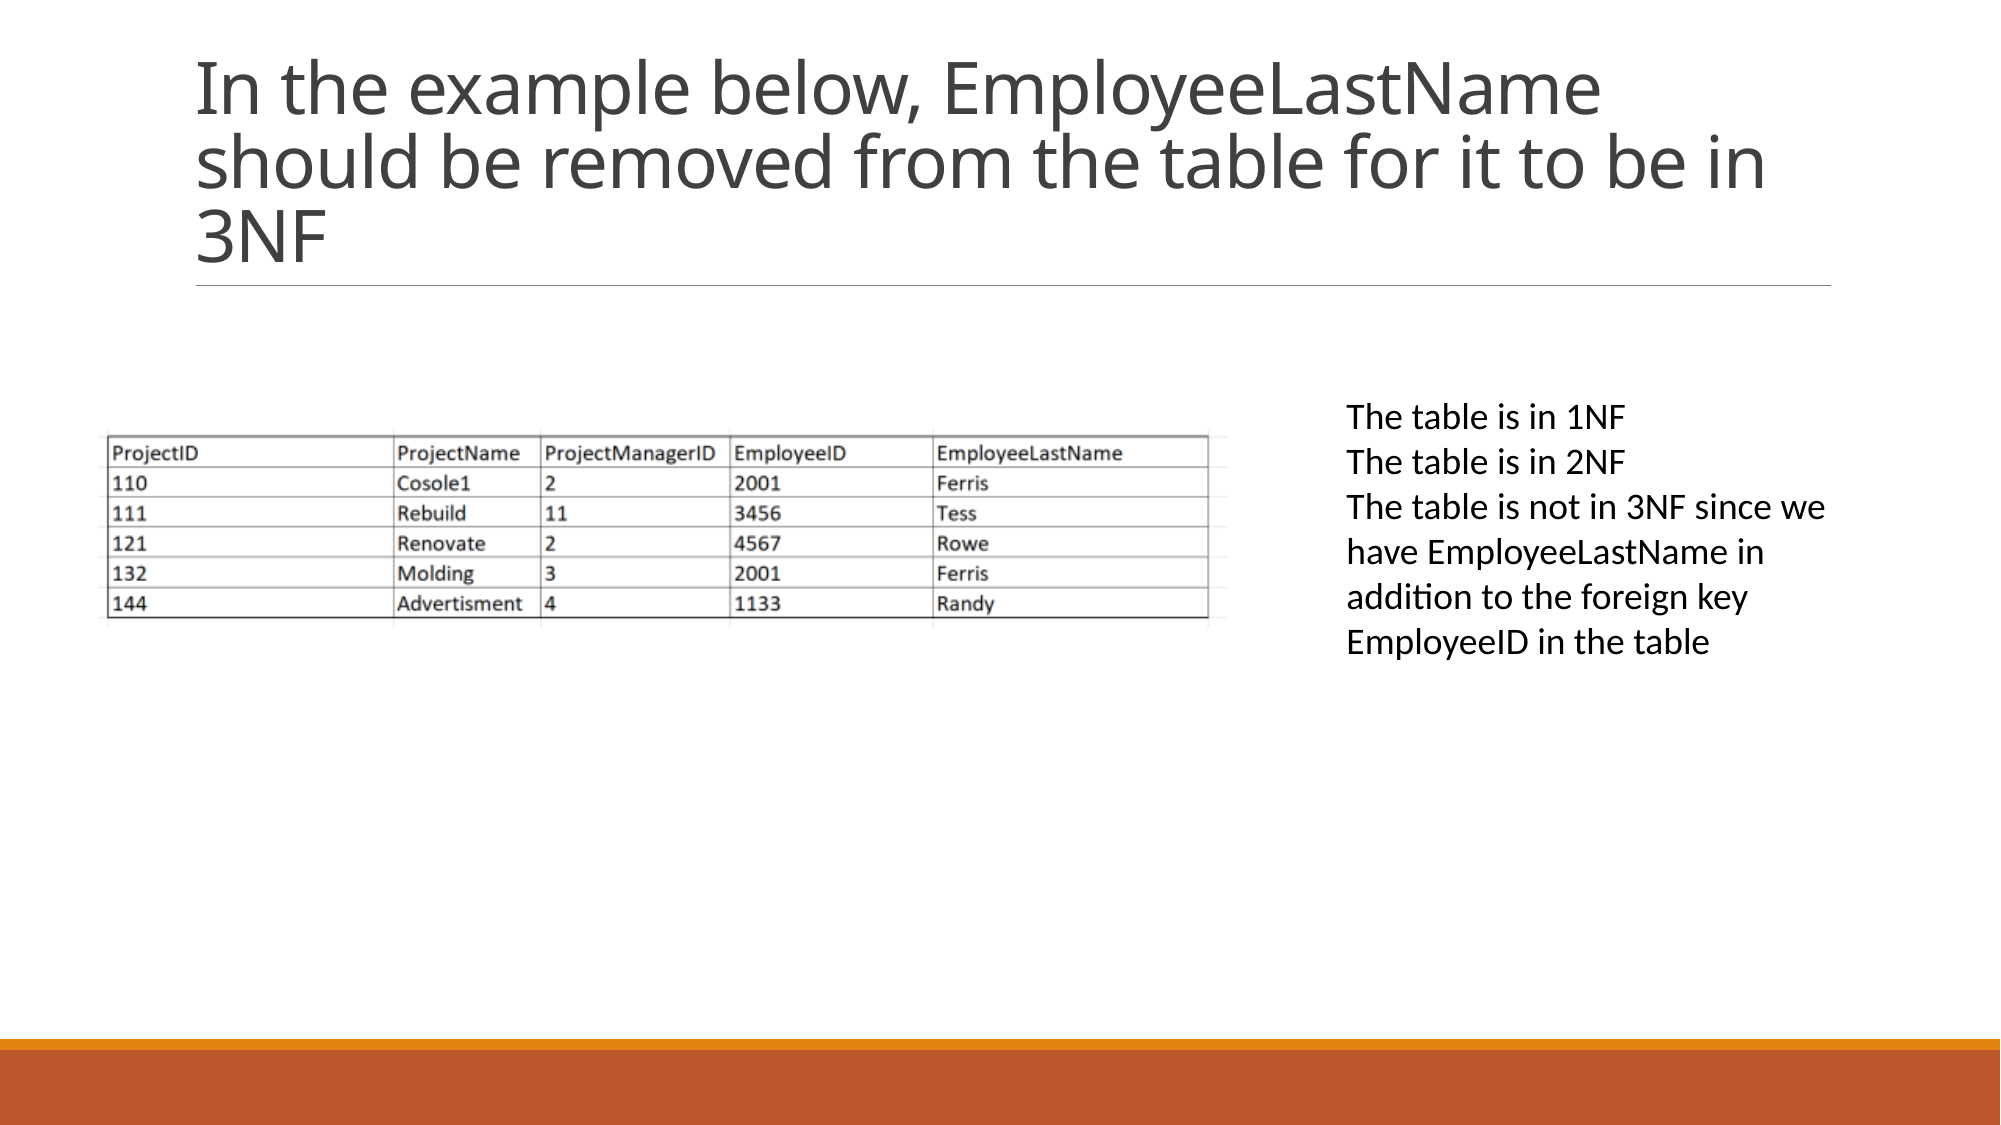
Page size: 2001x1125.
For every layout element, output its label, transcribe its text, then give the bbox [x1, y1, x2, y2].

text_box The table is in 1NF The table is in 2NF The table is not in 3NF since we have EmployeeLastName in addition to the foreign key EmployeeID in the table [1331, 384, 1864, 670]
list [97, 428, 1229, 628]
title In the example below, EmployeeLastName should be removed from the table for it to be in 3NF [180, 47, 1830, 285]
